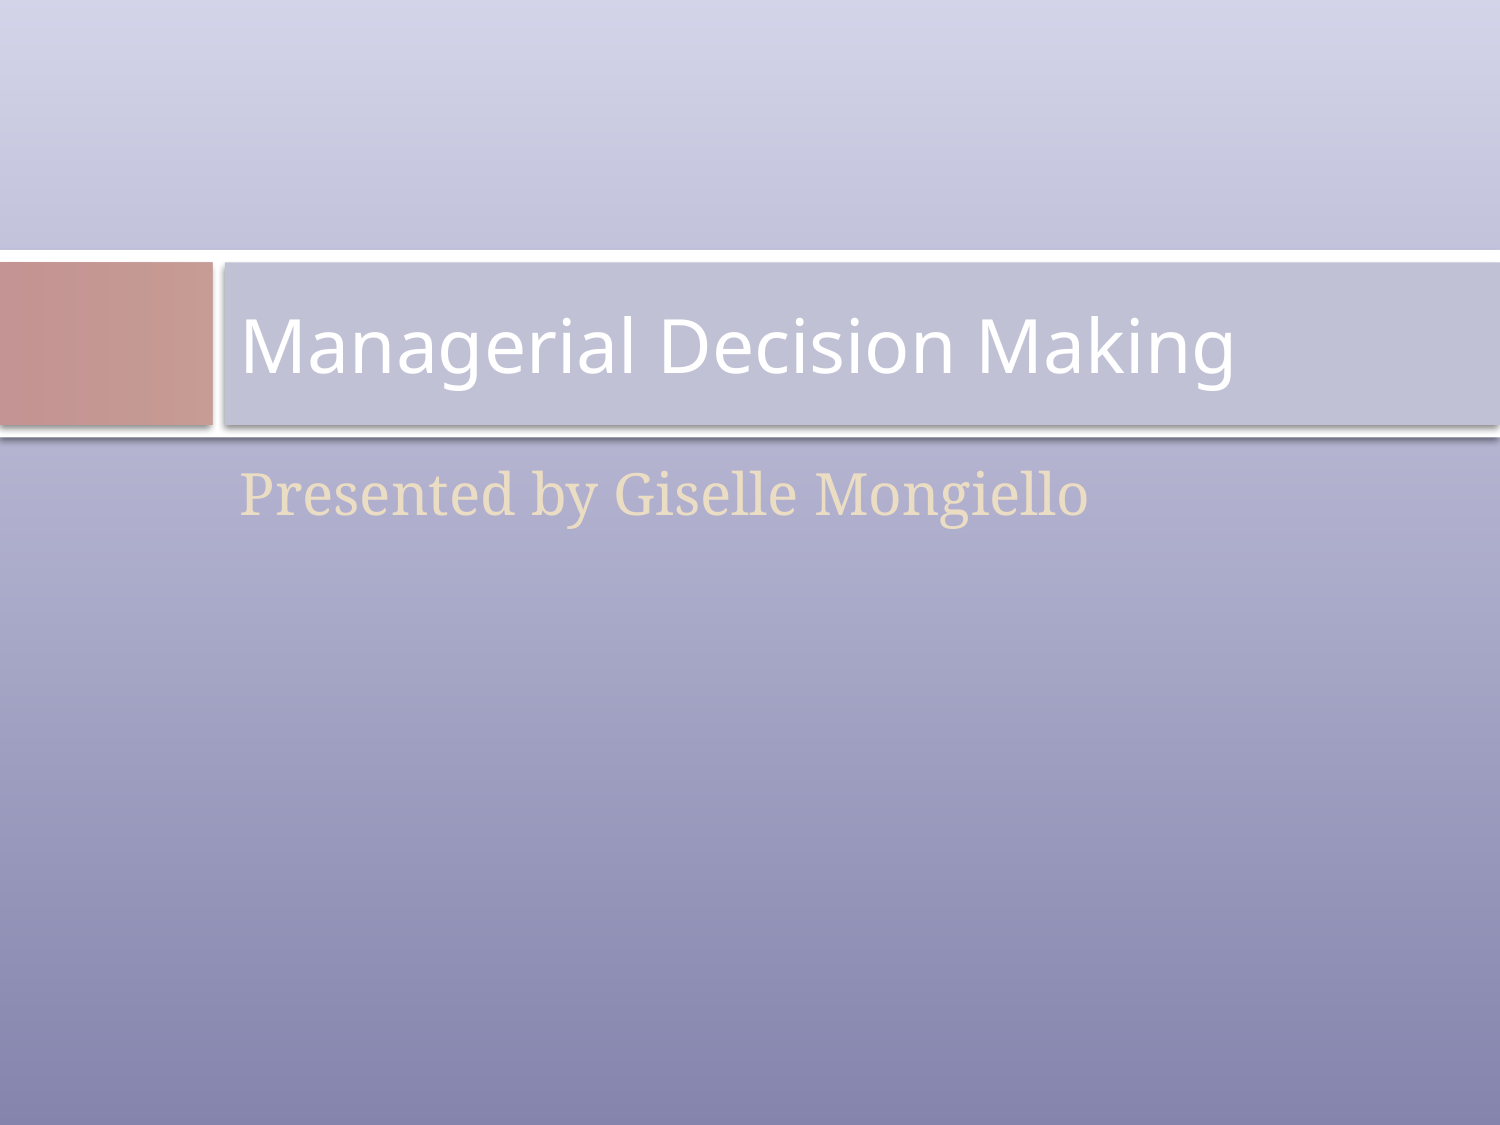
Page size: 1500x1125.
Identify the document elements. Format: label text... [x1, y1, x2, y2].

text_box [0, 261, 214, 426]
list Presented by Giselle Mongiello [225, 450, 1394, 725]
title Managerial Decision Making [225, 262, 1475, 425]
